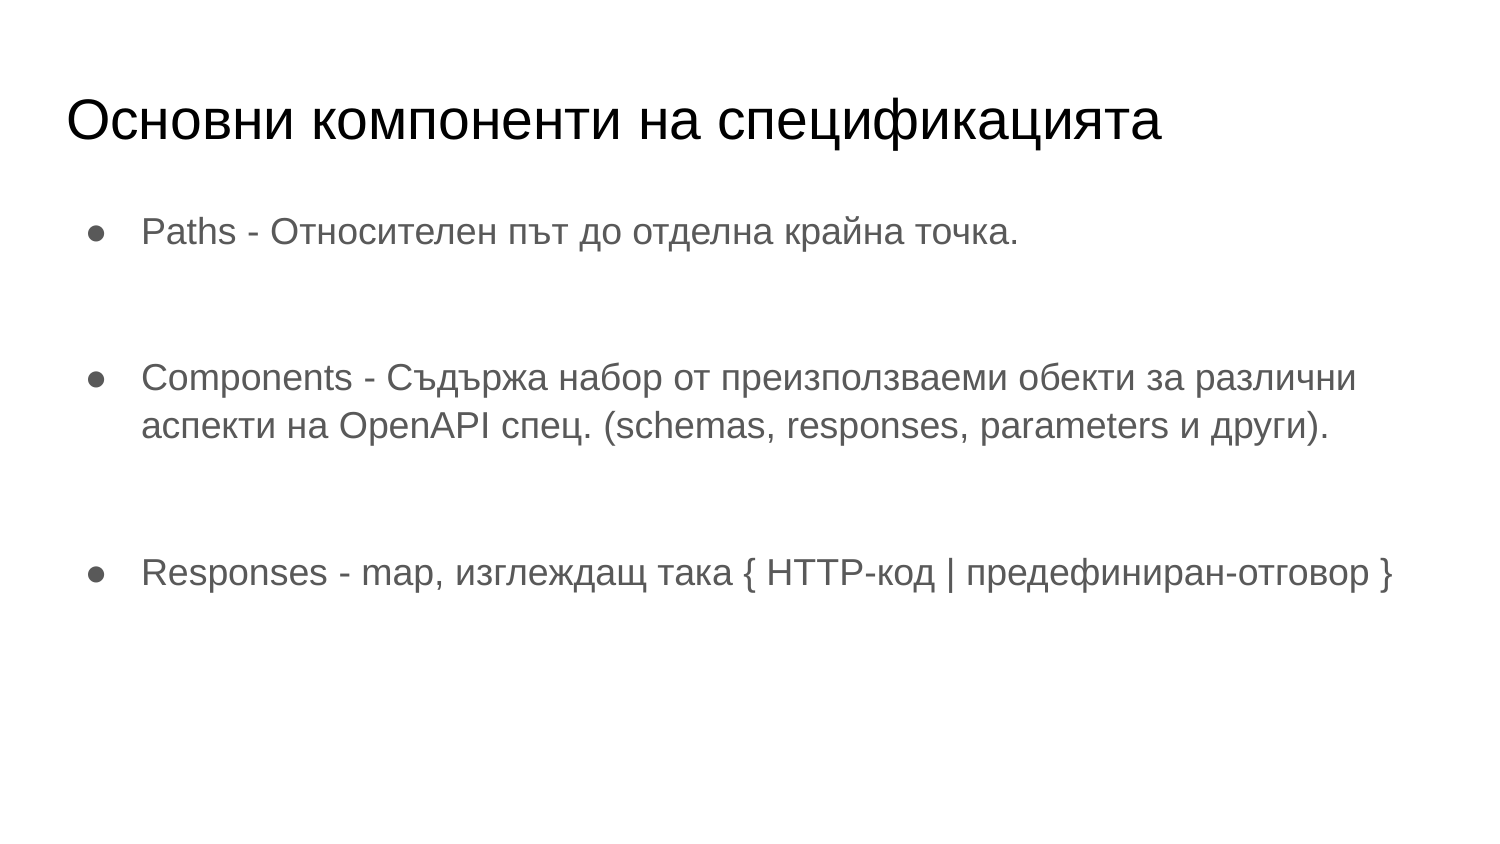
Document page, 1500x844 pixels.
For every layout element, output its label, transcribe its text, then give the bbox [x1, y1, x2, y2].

title Основни компоненти на спецификацията [51, 72, 1449, 167]
list Paths - Относителен път до отделна крайна точка. Components - Съдържа набор от преизползваеми обекти за различни аспекти на OpenAPI спец. (schemas, responses, parameters и други). Responses - map, изглеждащ така { HTTP-код | предефиниран-отговор } [51, 189, 1449, 750]
